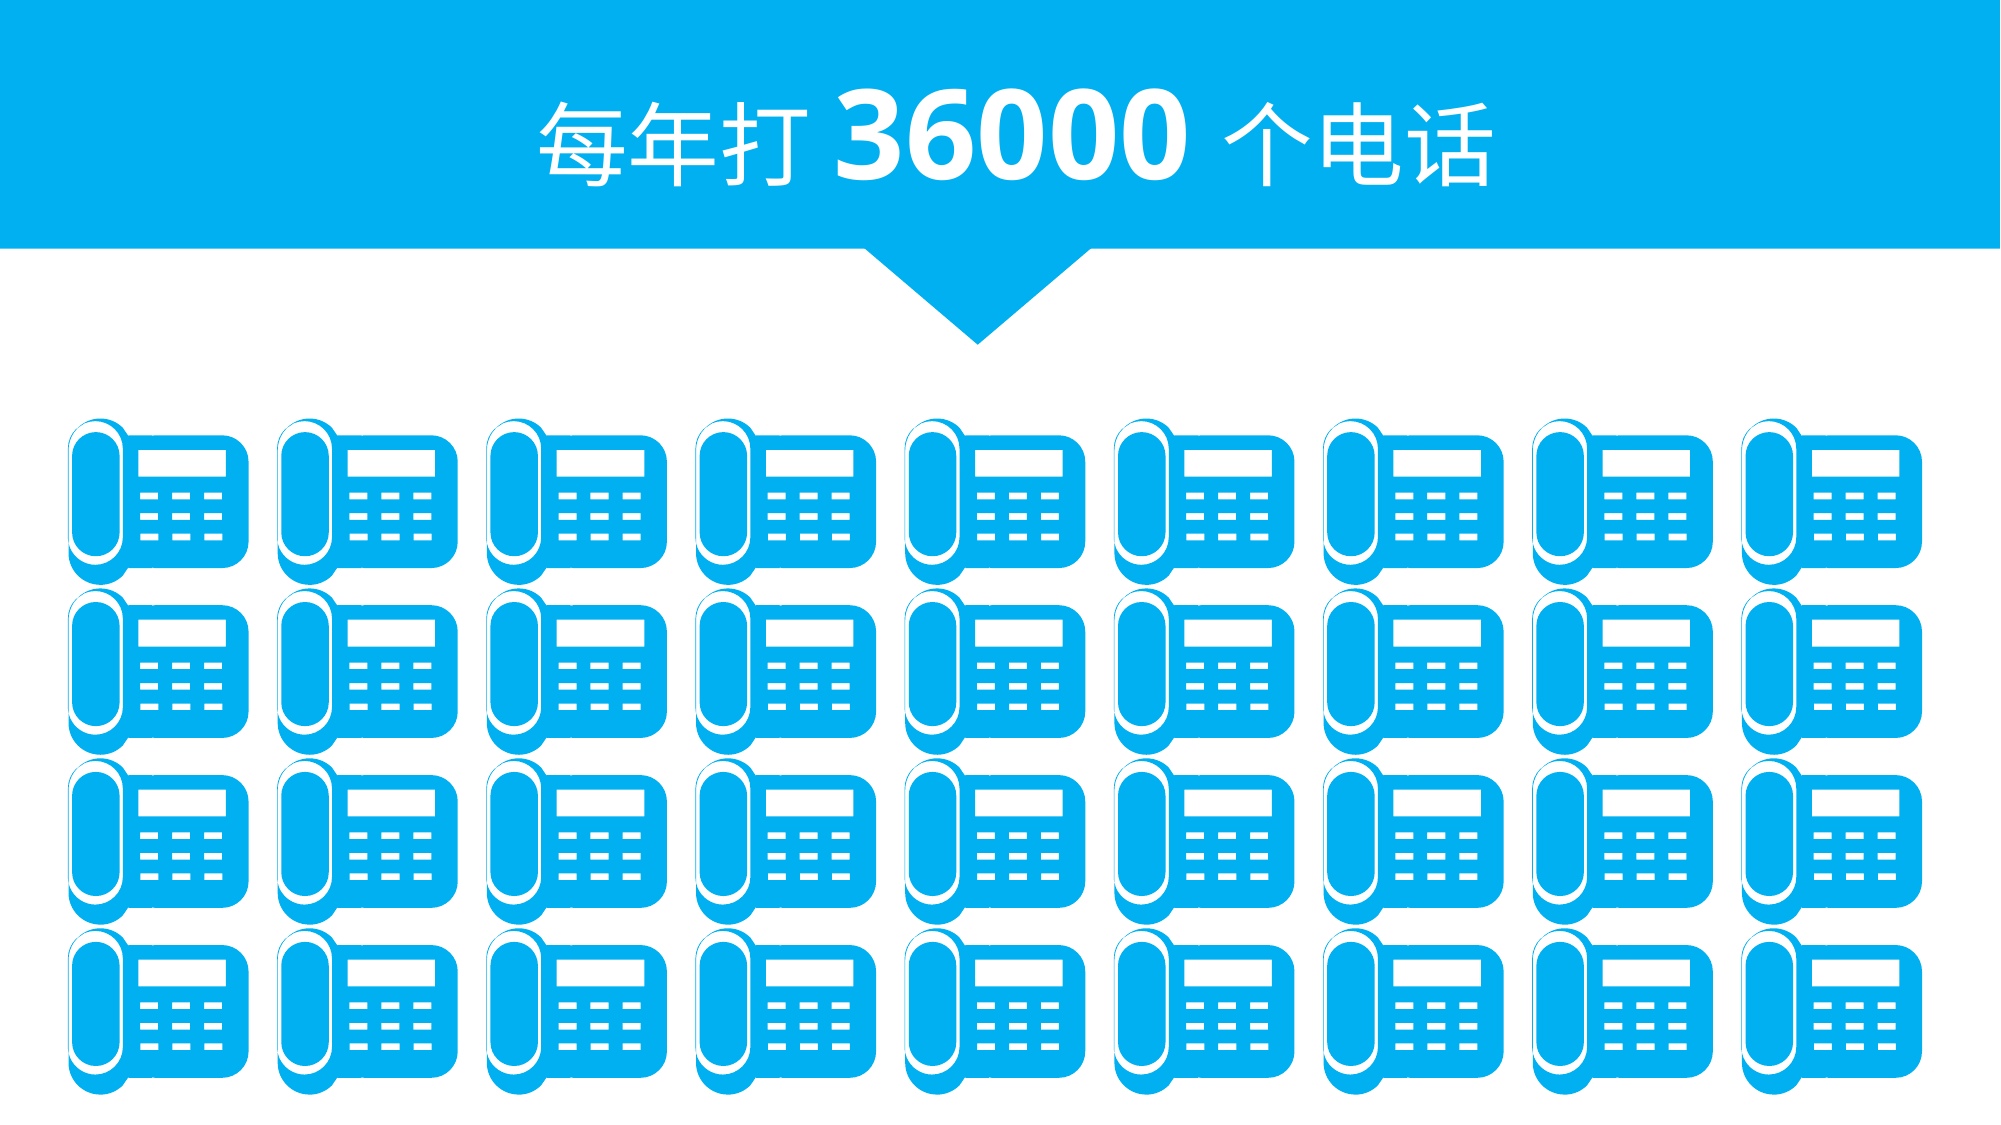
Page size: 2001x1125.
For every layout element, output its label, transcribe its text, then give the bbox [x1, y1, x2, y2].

text_box 每年打36000个电话 [521, 46, 1512, 212]
text_box [840, 229, 1116, 347]
text_box [0, 0, 2000, 250]
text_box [67, 418, 1922, 1095]
